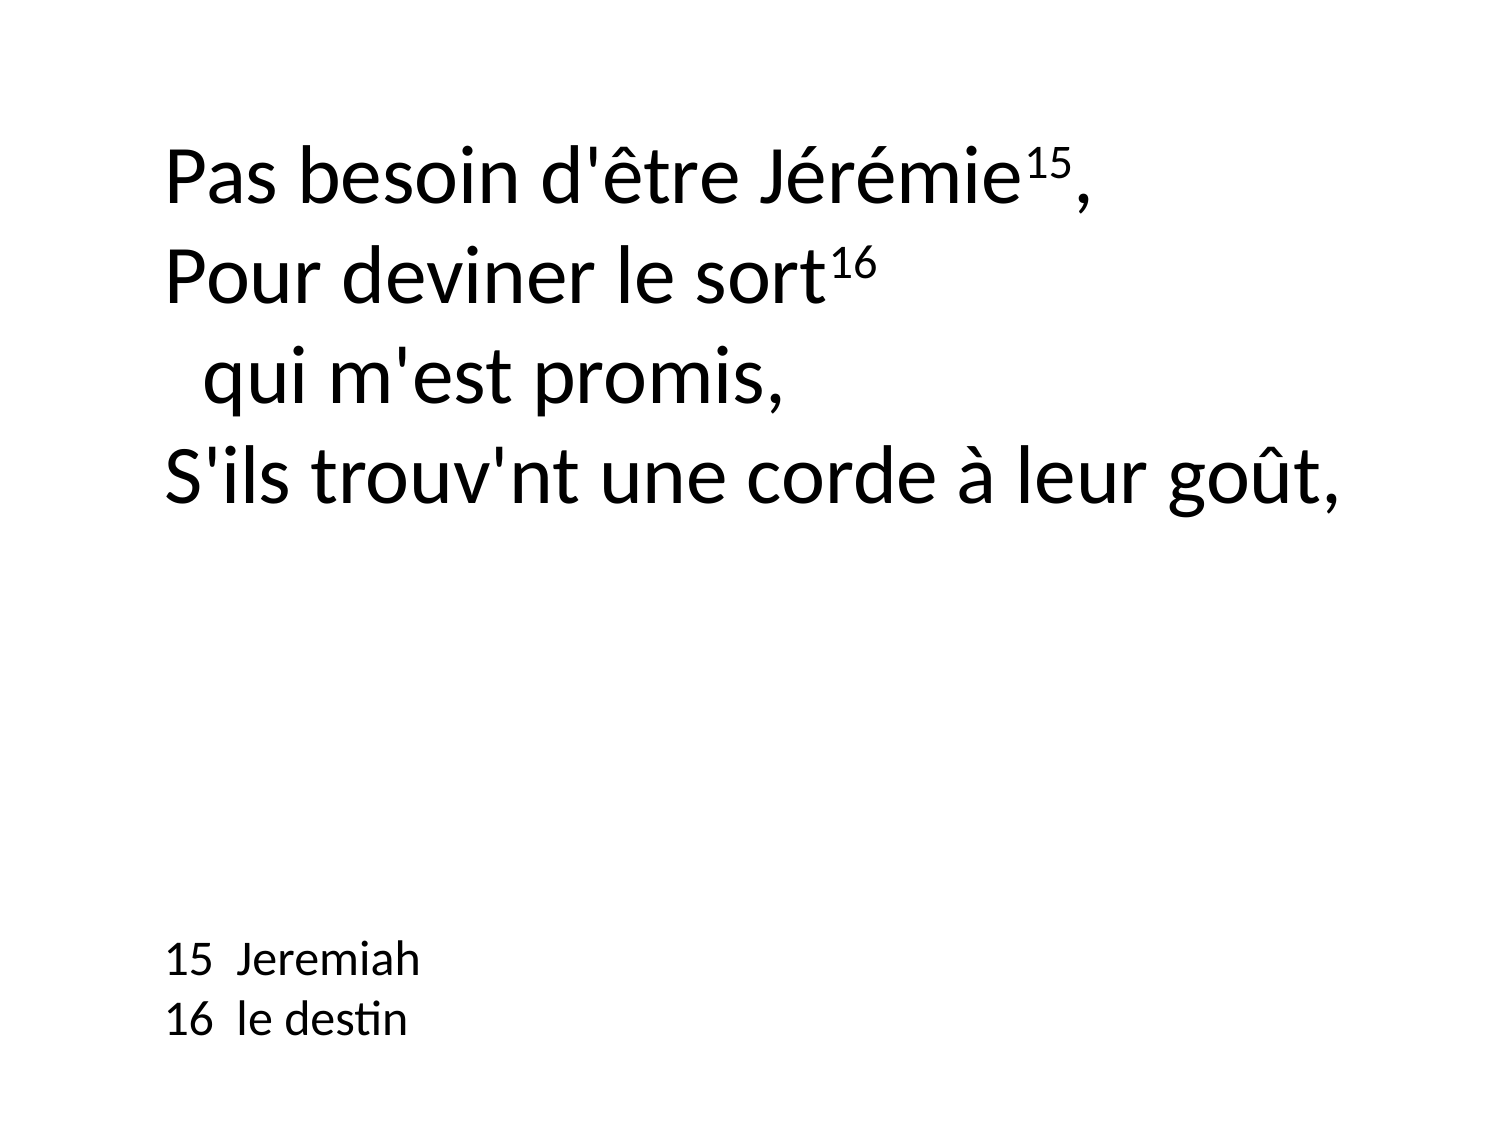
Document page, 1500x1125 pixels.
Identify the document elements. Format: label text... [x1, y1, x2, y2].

text_box 15 Jeremiah 16 le destin [148, 918, 437, 1098]
text_box Pas besoin d'être Jérémie15, Pour deviner le sort16 qui m'est promis, S'ils trouv'nt une corde à leur goût, [149, 112, 1500, 528]
